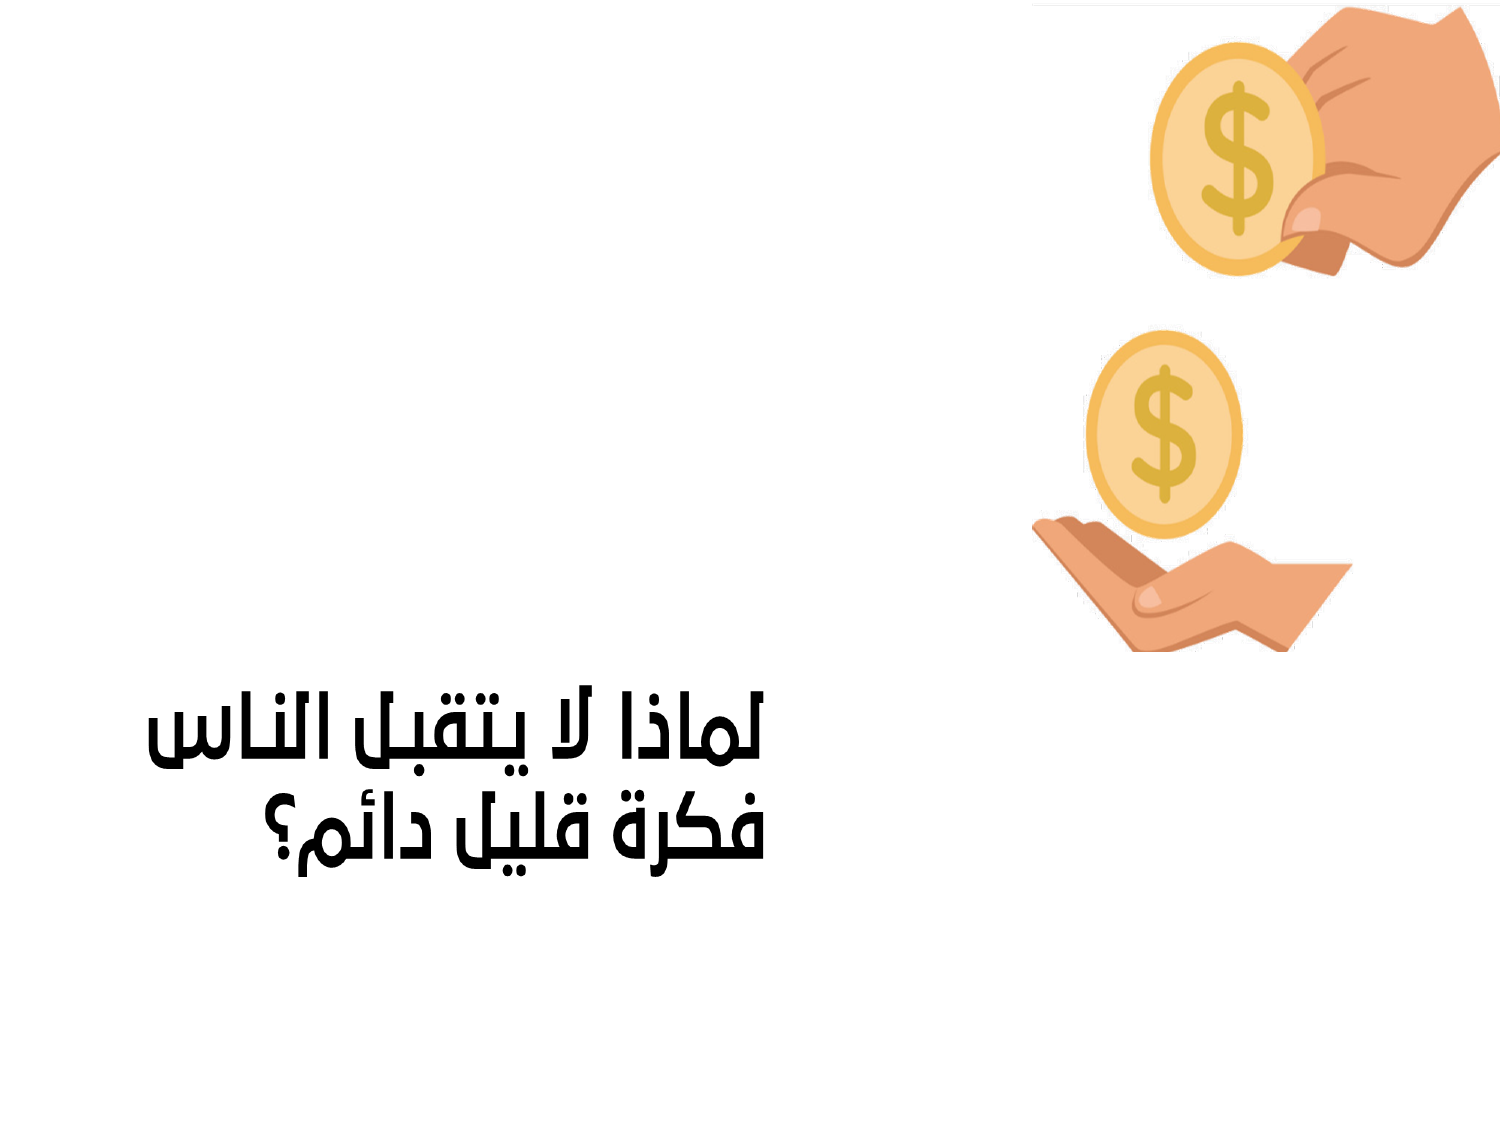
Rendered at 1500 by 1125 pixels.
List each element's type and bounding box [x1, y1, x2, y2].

picture [1031, 0, 1500, 652]
picture [88, 651, 803, 929]
